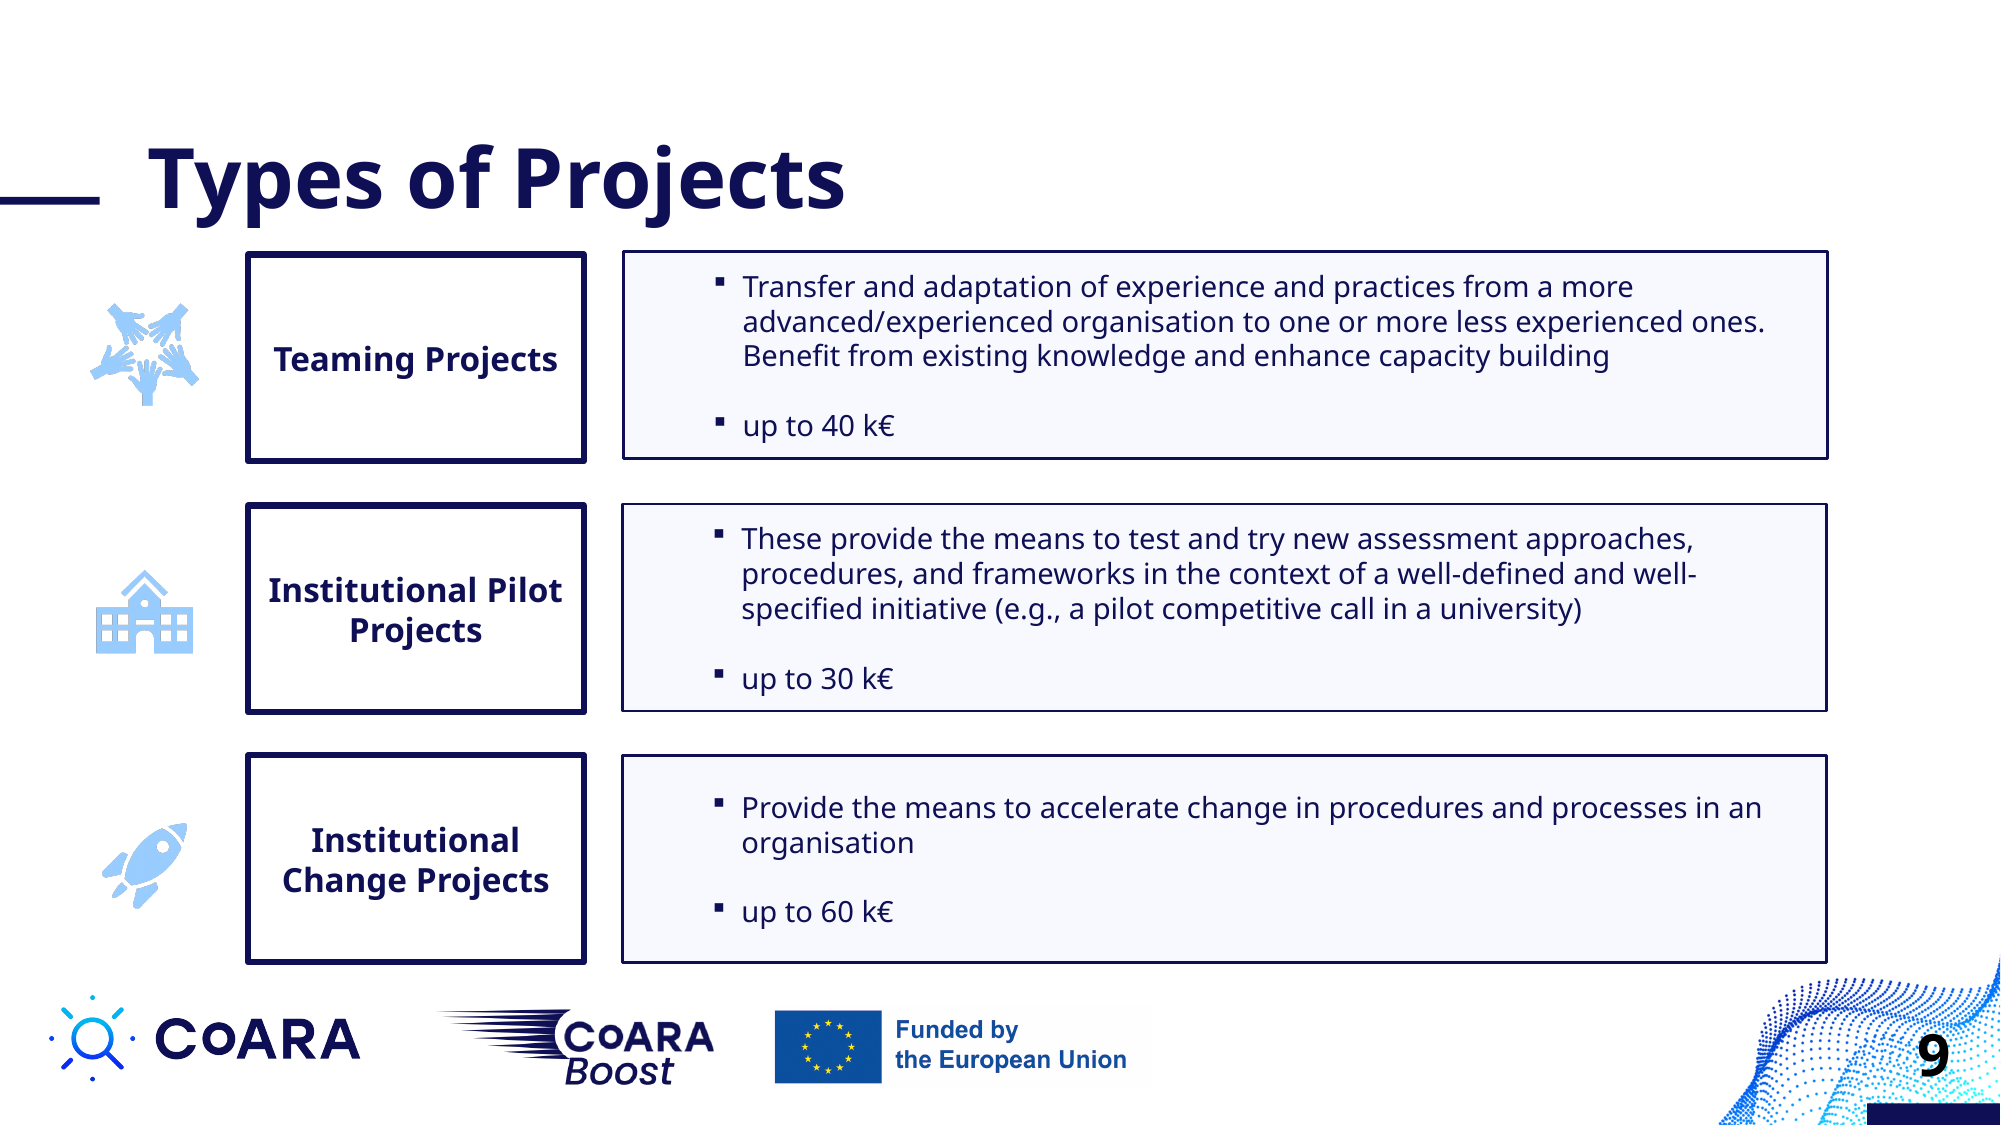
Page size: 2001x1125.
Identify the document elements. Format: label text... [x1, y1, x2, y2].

text_box Teaming Projects [247, 253, 585, 463]
text_box These provide the means to test and try new assessment approaches, procedures, and frameworks in the context of a well-defined and well-specified initiative (e.g., a pilot competitive call in a university) up to 30 k€ [621, 503, 1828, 712]
picture [88, 297, 201, 411]
text_box Provide the means to accelerate change in procedures and processes in an organisation up to 60 k€ [621, 754, 1828, 964]
picture [80, 547, 209, 676]
slide_number 9 [1790, 1010, 1966, 1092]
picture [1718, 955, 2001, 1124]
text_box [435, 986, 1153, 1098]
picture [49, 995, 361, 1082]
text_box Institutional Change Projects [247, 754, 585, 964]
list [93, 815, 196, 917]
text_box Transfer and adaptation of experience and practices from a more advanced/experienced organisation to one or more less experienced ones. Benefit from existing knowledge and enhance capacity building up to 40 k€ [622, 250, 1829, 460]
text_box Institutional Pilot Projects [247, 504, 585, 714]
title Types of Projects [132, 118, 1868, 311]
